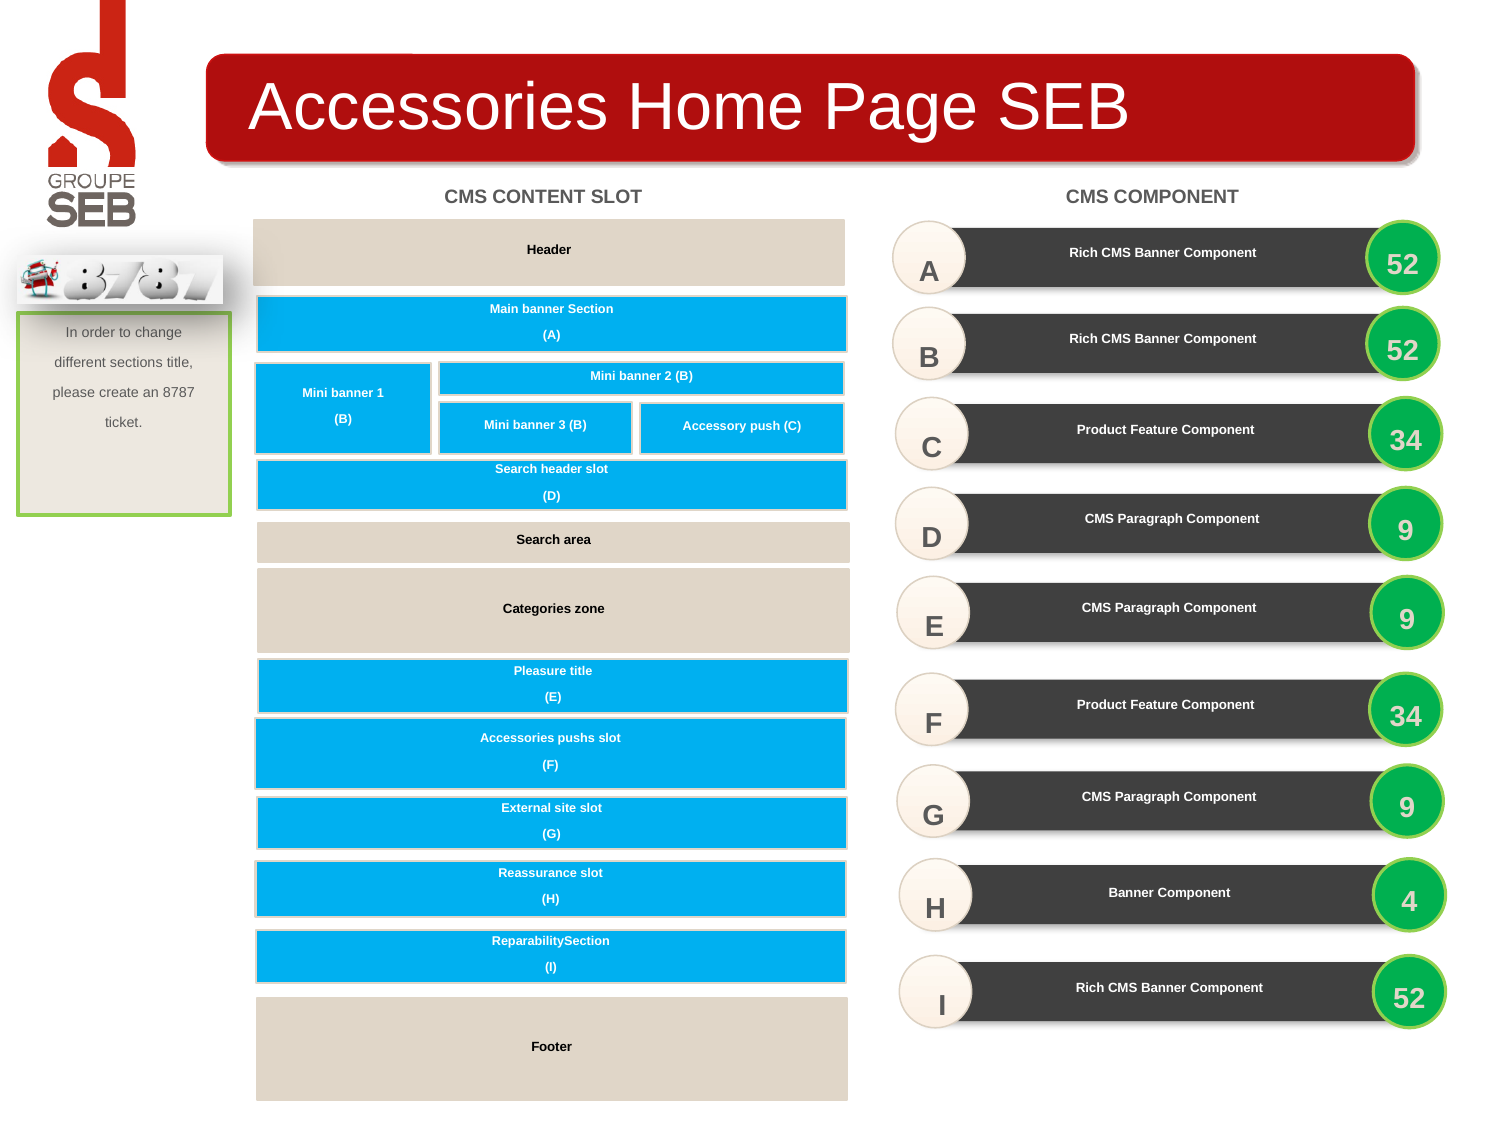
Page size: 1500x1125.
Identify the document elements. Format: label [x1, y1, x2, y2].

text_box [895, 486, 1443, 560]
text_box [256, 657, 851, 715]
text_box [896, 575, 1444, 649]
text_box [254, 794, 849, 852]
text_box [254, 458, 849, 512]
text_box [254, 996, 849, 1102]
text_box [254, 928, 848, 985]
text_box [892, 172, 1440, 294]
text_box [638, 401, 847, 456]
text_box [256, 521, 851, 564]
text_box [253, 859, 848, 919]
text_box [896, 764, 1444, 838]
text_box [899, 858, 1446, 932]
text_box [253, 360, 433, 456]
text_box [253, 716, 848, 791]
title [234, 56, 1400, 149]
text_box [252, 172, 846, 287]
text_box [437, 360, 846, 397]
text_box [895, 397, 1443, 470]
text_box [256, 567, 851, 654]
picture [0, 0, 223, 305]
text_box [17, 312, 231, 516]
text_box [895, 672, 1443, 746]
text_box [437, 399, 634, 456]
text_box [254, 294, 849, 354]
text_box [892, 306, 1440, 380]
text_box [899, 955, 1446, 1029]
